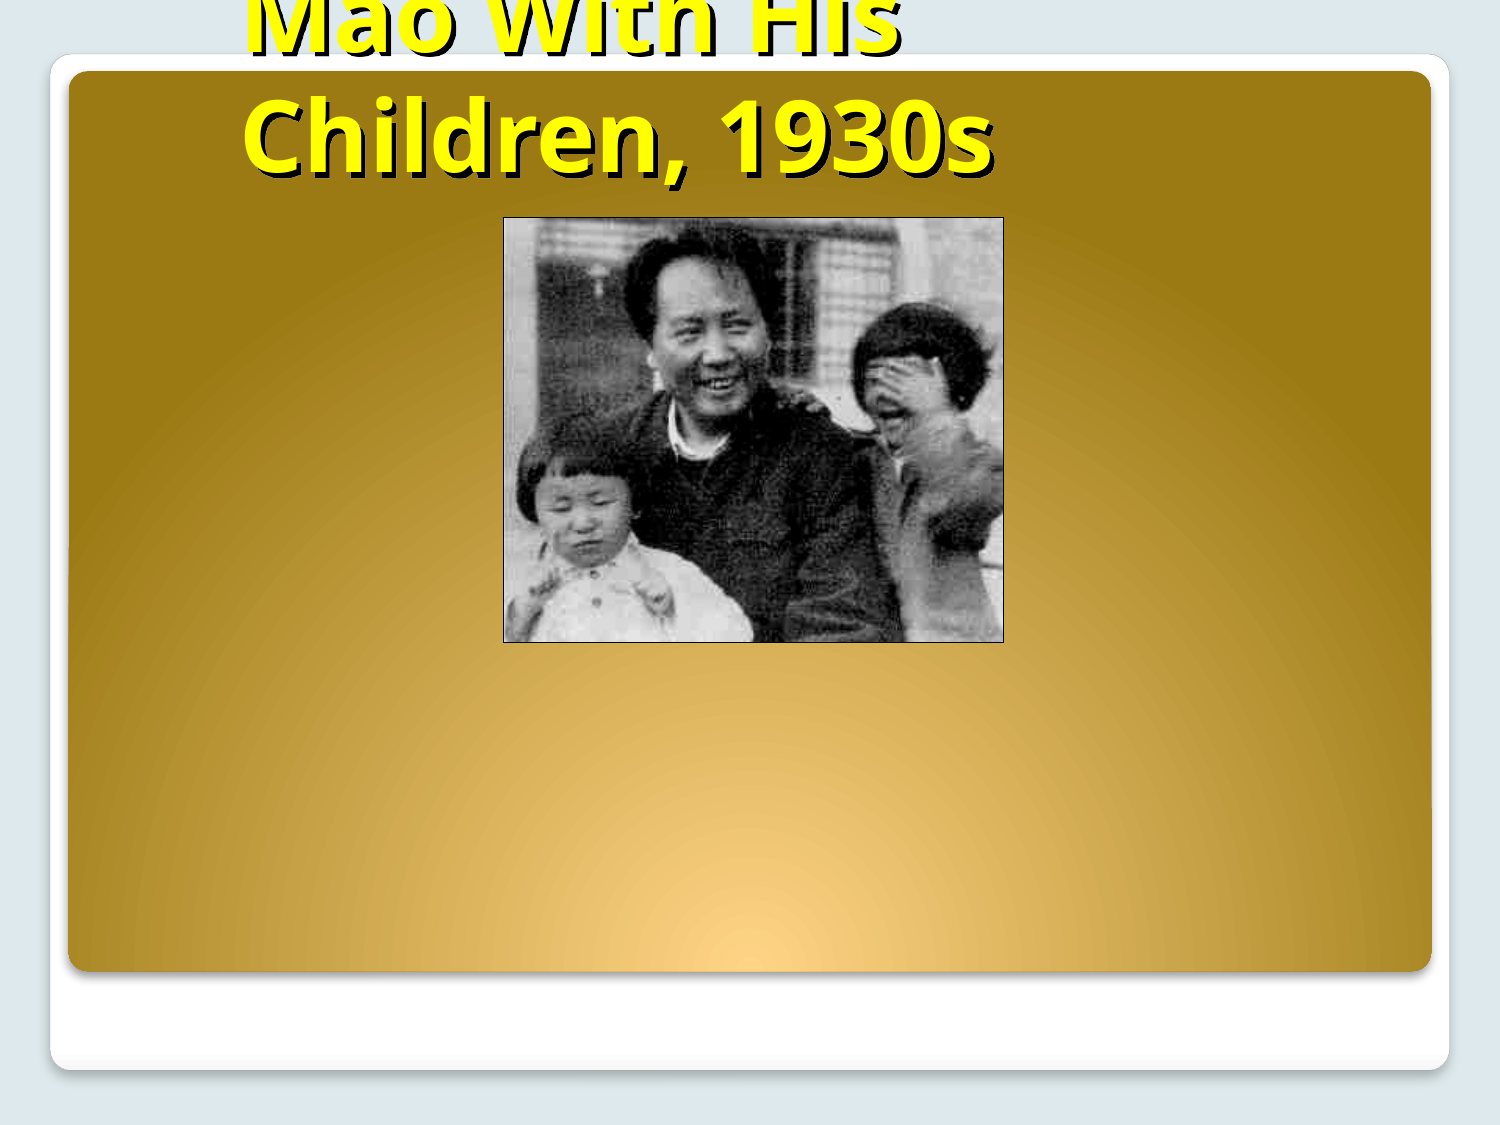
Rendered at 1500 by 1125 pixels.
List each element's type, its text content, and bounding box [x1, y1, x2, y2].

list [503, 217, 1005, 644]
title Mao With His Children, 1930s [225, 50, 1388, 200]
